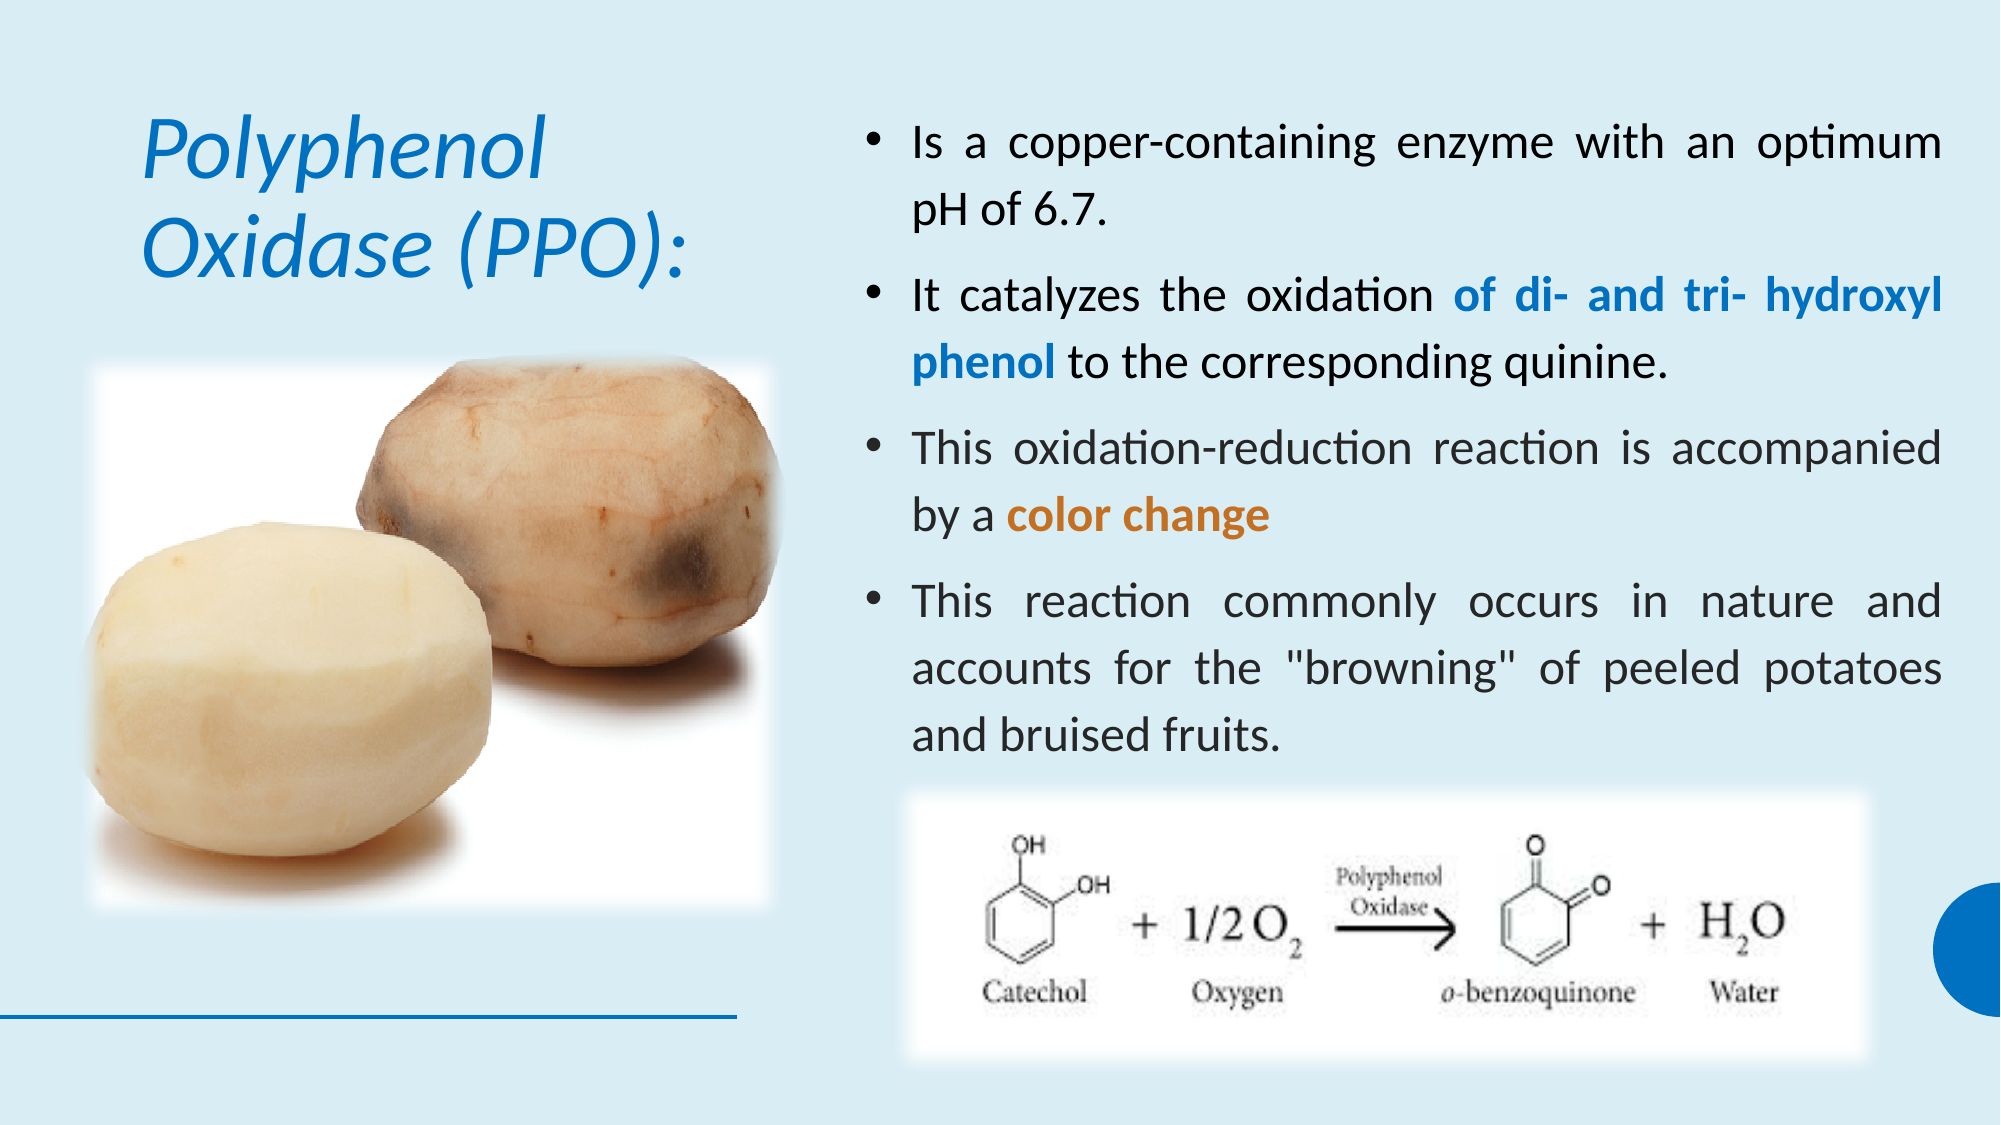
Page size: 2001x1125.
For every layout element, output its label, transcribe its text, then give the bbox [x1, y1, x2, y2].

list Is a copper-containing enzyme with an optimum pH of 6.7. It catalyzes the oxidation of di- and tri- hydroxyl phenol to the corresponding quinine. This oxidation-reduction reaction is accompanied by a color change This reaction commonly occurs in nature and accounts for the "browning" of peeled potatoes and bruised fruits. [849, 93, 1959, 1022]
picture [888, 774, 1885, 1077]
title Polyphenol Oxidase (PPO): [125, 91, 754, 347]
picture [74, 347, 788, 926]
